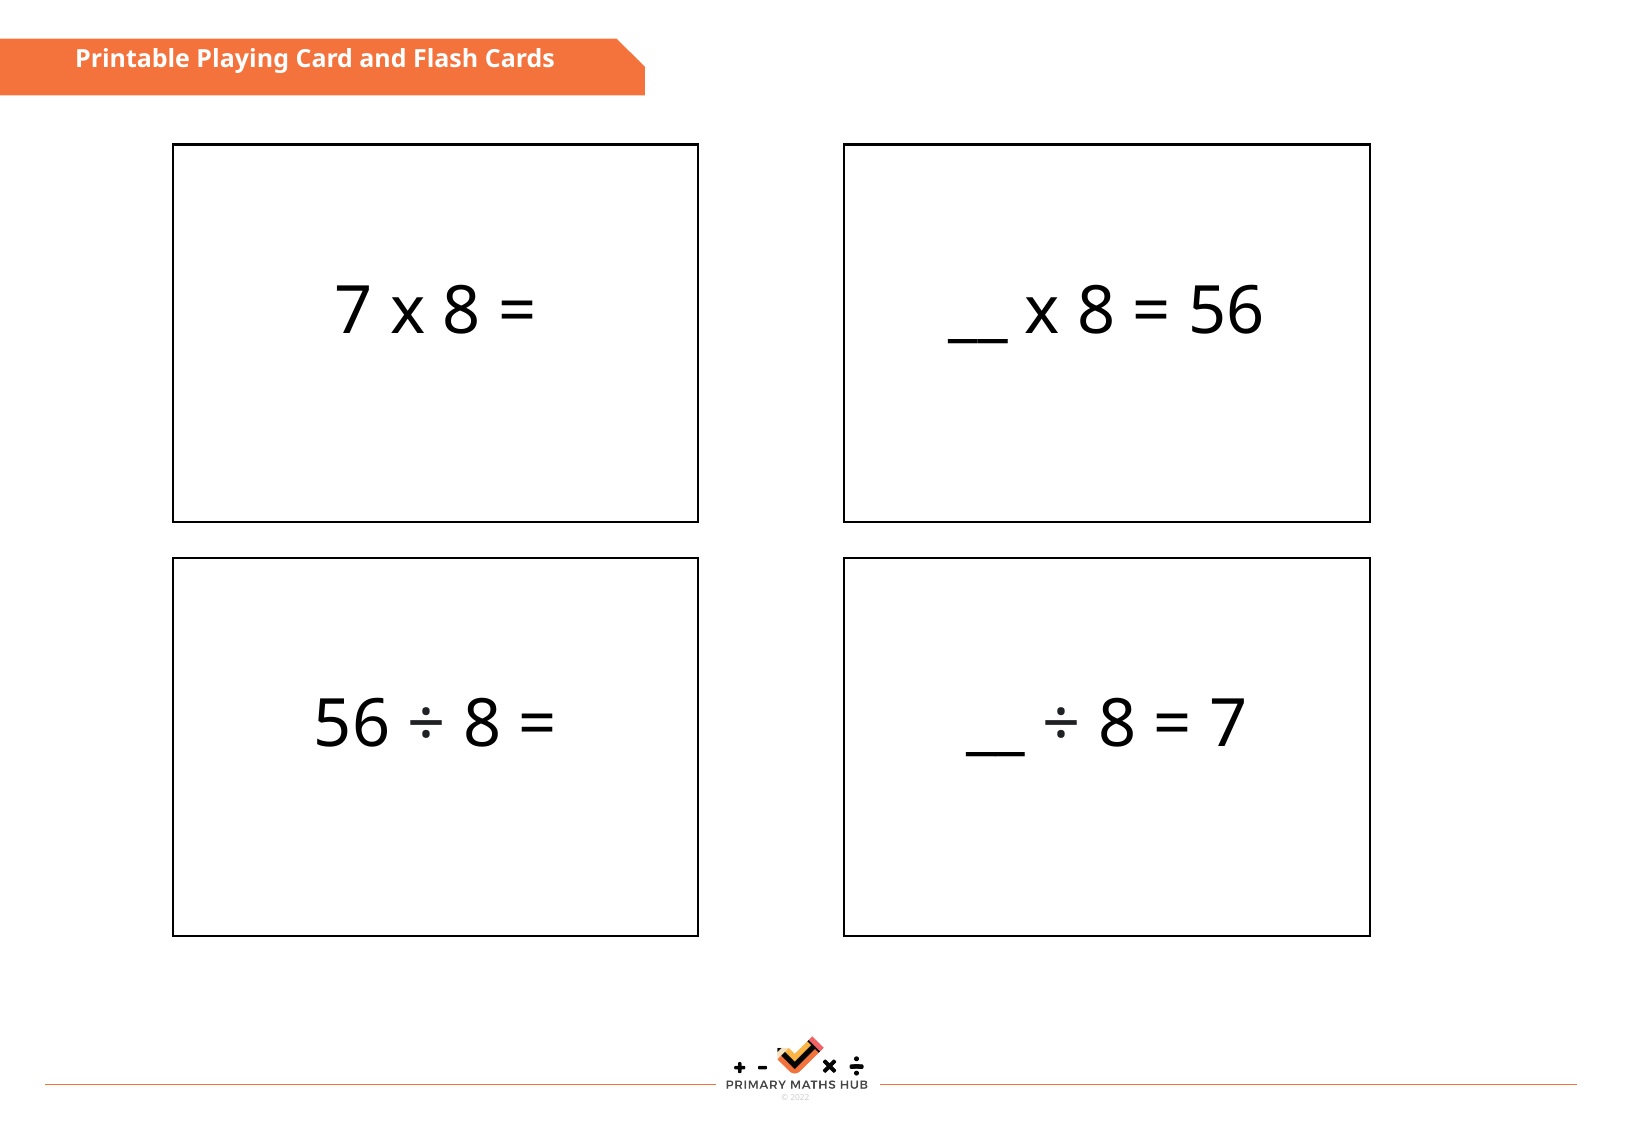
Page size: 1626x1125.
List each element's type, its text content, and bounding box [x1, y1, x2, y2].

text_box __ ÷ 8 = 7 [844, 672, 1370, 768]
text_box 56 ÷ 8 = [172, 672, 699, 768]
text_box Printable Playing Card and Flash Cards [0, 37, 646, 97]
text_box © 2022 [720, 1084, 870, 1110]
text_box [172, 768, 699, 937]
text_box [172, 557, 699, 672]
text_box [172, 143, 699, 259]
text_box [843, 143, 1371, 523]
text_box [172, 355, 699, 523]
text_box 7 x 8 = [172, 259, 699, 355]
text_box __ x 8 = 56 [844, 259, 1370, 355]
text_box [843, 557, 1371, 937]
picture [722, 1034, 872, 1094]
